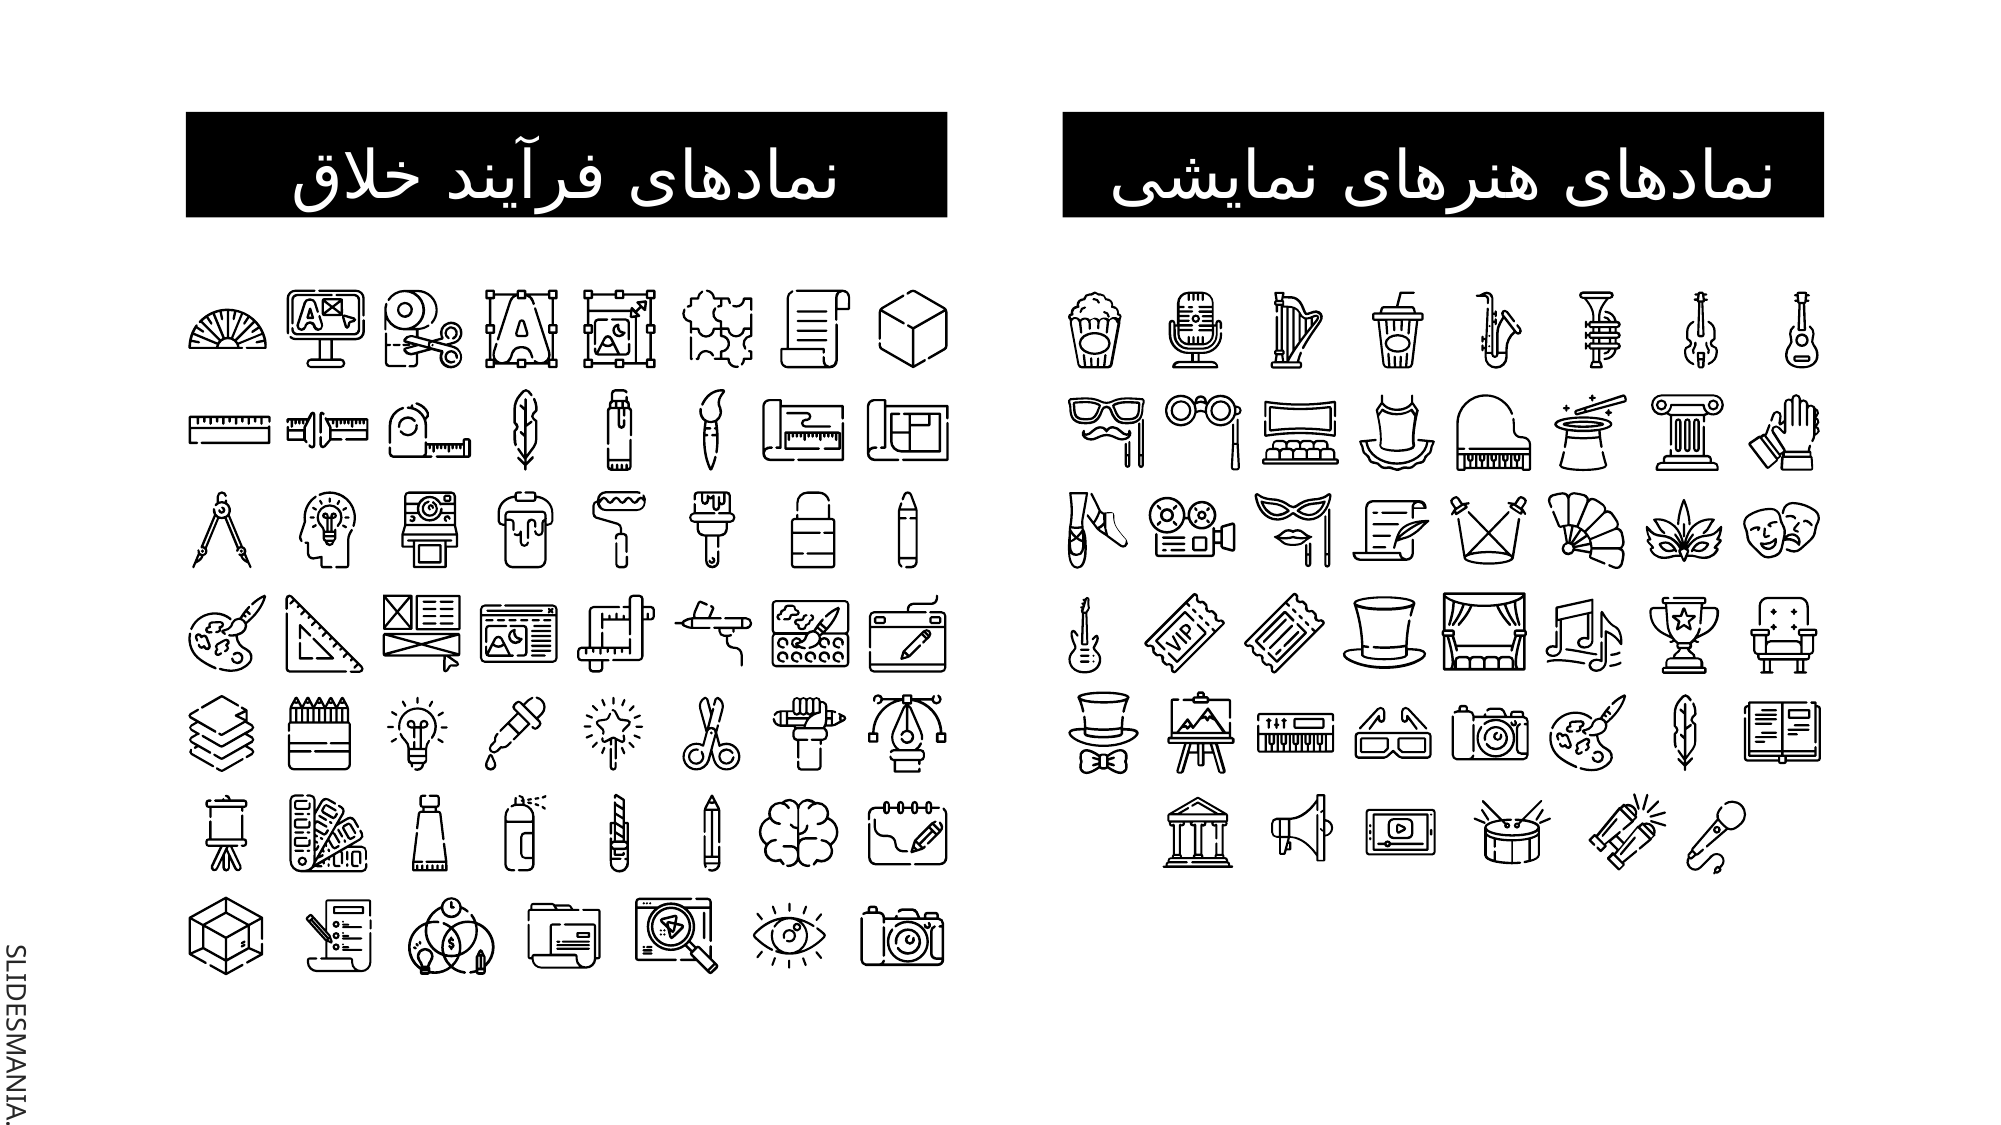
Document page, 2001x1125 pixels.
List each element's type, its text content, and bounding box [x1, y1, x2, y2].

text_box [752, 902, 827, 970]
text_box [186, 594, 267, 673]
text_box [1067, 491, 1129, 570]
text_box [382, 594, 461, 673]
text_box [497, 491, 554, 569]
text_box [527, 902, 601, 969]
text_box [1261, 400, 1340, 465]
text_box [1441, 592, 1527, 671]
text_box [1146, 496, 1236, 558]
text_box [1254, 492, 1333, 568]
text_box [205, 794, 248, 872]
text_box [780, 289, 851, 369]
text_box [1649, 596, 1720, 675]
text_box [188, 308, 267, 349]
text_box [1645, 498, 1723, 563]
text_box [1750, 596, 1818, 674]
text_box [1270, 793, 1334, 862]
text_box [1473, 799, 1552, 865]
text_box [407, 896, 495, 976]
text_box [1067, 691, 1140, 775]
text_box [504, 794, 547, 872]
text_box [1358, 394, 1436, 472]
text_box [187, 694, 256, 773]
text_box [1547, 693, 1627, 772]
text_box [485, 289, 558, 369]
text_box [384, 289, 466, 369]
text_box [1067, 291, 1122, 369]
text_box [1784, 291, 1819, 369]
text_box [1354, 706, 1432, 760]
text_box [1588, 793, 1667, 871]
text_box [1143, 592, 1226, 674]
text_box نمادهای فرآیند خلاق [185, 111, 948, 218]
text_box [1168, 291, 1223, 369]
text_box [634, 897, 719, 975]
text_box [699, 389, 726, 471]
text_box [1342, 596, 1427, 669]
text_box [866, 398, 949, 462]
text_box [287, 696, 351, 771]
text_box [1743, 701, 1822, 765]
text_box نمادهای هنرهای نمایشی [1062, 111, 1825, 218]
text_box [1256, 712, 1335, 753]
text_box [1741, 501, 1822, 559]
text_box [606, 388, 633, 472]
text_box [1451, 704, 1530, 761]
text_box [1352, 499, 1430, 562]
text_box [1270, 291, 1323, 369]
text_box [592, 490, 647, 569]
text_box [513, 388, 539, 471]
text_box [762, 398, 845, 462]
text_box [285, 594, 364, 673]
text_box [897, 491, 918, 569]
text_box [401, 491, 459, 569]
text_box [1067, 596, 1103, 674]
text_box [703, 794, 721, 872]
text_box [386, 696, 448, 772]
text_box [576, 594, 656, 673]
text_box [1164, 394, 1242, 471]
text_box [790, 491, 836, 569]
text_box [286, 289, 366, 369]
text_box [678, 696, 745, 771]
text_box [1371, 291, 1424, 369]
text_box [1162, 796, 1234, 868]
text_box [188, 415, 271, 445]
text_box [1365, 808, 1436, 856]
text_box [1475, 291, 1523, 369]
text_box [289, 794, 368, 873]
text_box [673, 600, 753, 667]
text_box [860, 905, 945, 967]
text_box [688, 491, 736, 569]
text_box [1650, 394, 1725, 472]
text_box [867, 800, 948, 866]
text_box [1067, 397, 1145, 469]
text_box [479, 604, 558, 664]
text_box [1243, 592, 1326, 674]
text_box [1547, 492, 1625, 569]
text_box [286, 411, 369, 449]
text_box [188, 896, 264, 976]
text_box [1449, 495, 1528, 565]
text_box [298, 491, 359, 569]
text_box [1683, 291, 1719, 369]
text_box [1578, 291, 1622, 369]
text_box [1748, 394, 1820, 471]
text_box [868, 594, 947, 673]
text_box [1553, 394, 1628, 472]
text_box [771, 599, 850, 668]
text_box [1673, 693, 1698, 772]
text_box [1456, 394, 1532, 471]
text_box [483, 696, 546, 771]
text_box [878, 289, 948, 369]
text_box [411, 794, 448, 872]
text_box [1685, 800, 1748, 875]
text_box [758, 798, 839, 868]
text_box [868, 694, 947, 773]
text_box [388, 402, 472, 459]
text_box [679, 289, 753, 369]
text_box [583, 289, 656, 369]
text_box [305, 899, 372, 973]
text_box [191, 491, 252, 569]
text_box [609, 793, 629, 873]
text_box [1545, 598, 1623, 673]
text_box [1167, 691, 1235, 775]
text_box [583, 696, 644, 771]
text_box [772, 696, 848, 771]
